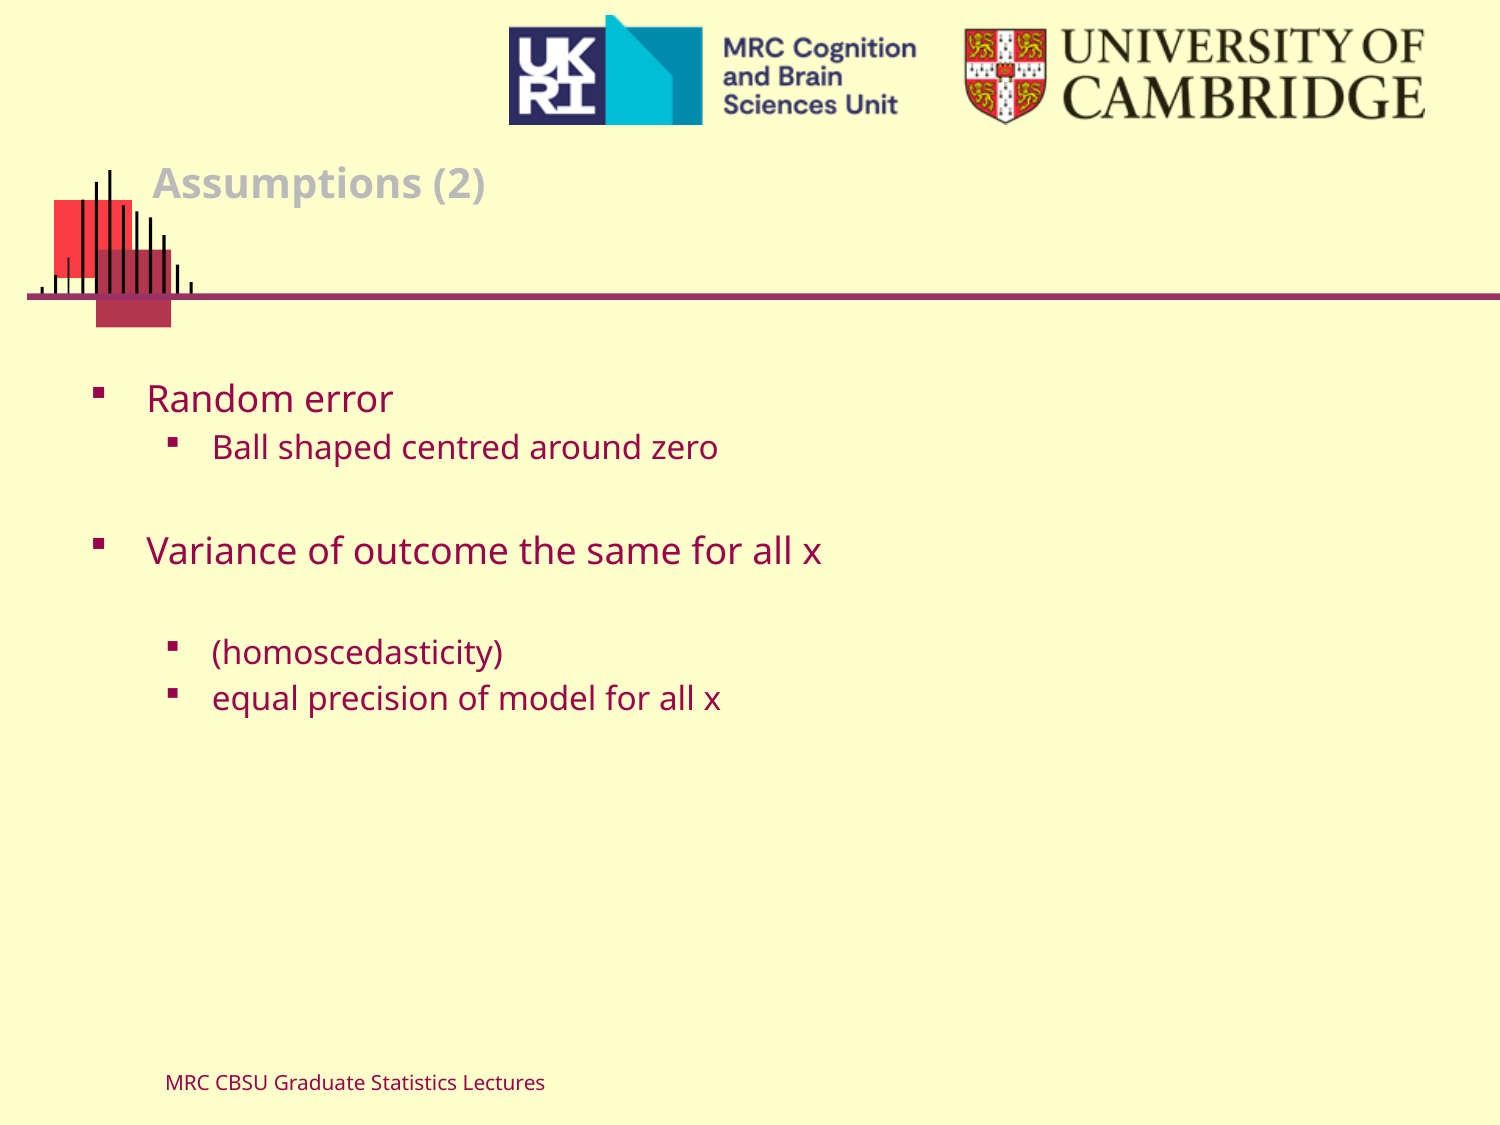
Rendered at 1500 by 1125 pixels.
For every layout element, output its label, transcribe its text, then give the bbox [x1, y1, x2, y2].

list Random error Ball shaped centred around zero Variance of outcome the same for all x (homoscedasticity) equal precision of model for all x [75, 262, 1425, 1038]
footer MRC CBSU Graduate Statistics Lectures [149, 1062, 988, 1101]
picture [509, 15, 1425, 125]
title Assumptions (2) [137, 137, 988, 233]
